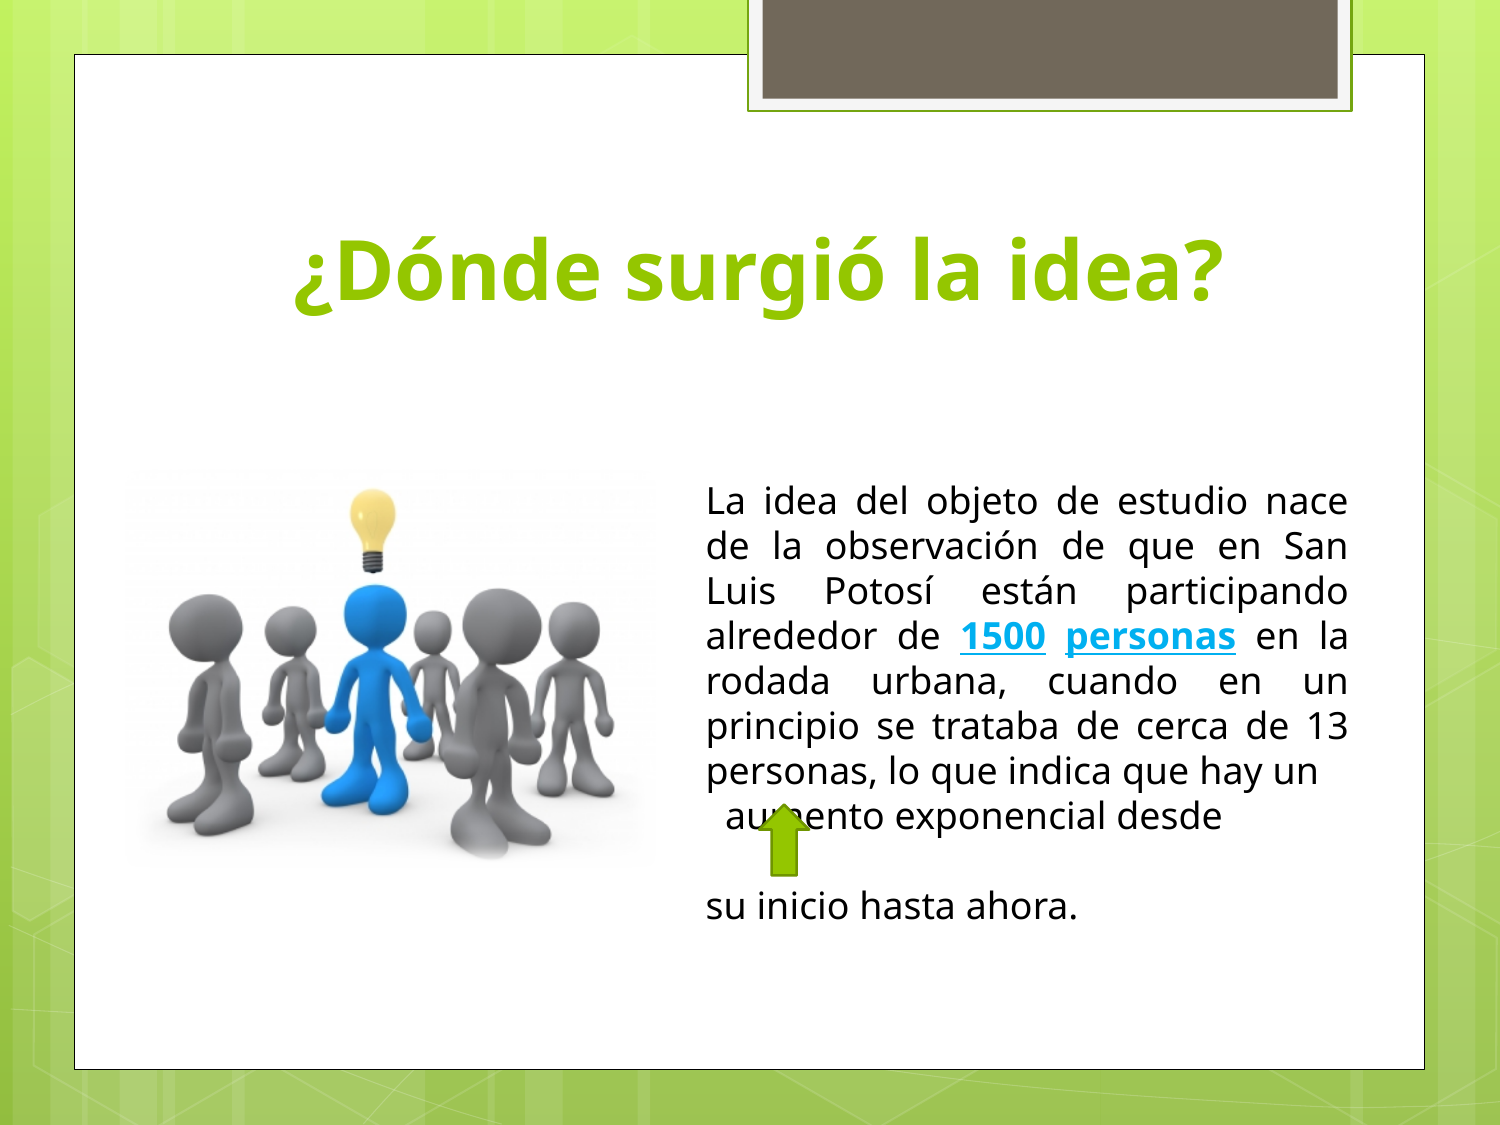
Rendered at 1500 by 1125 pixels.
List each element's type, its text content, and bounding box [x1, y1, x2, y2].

picture [124, 469, 657, 869]
title ¿Dónde surgió la idea? [182, 137, 1336, 325]
text_box [757, 803, 811, 877]
text_box La idea del objeto de estudio nace de la observación de que en San Luis Potosí están participando alrededor de 1500 personas en la rodada urbana, cuando en un principio se trataba de cerca de 13 personas, lo que indica que hay un aumento exponencial desde su inicio hasta ahora. [690, 469, 1365, 980]
